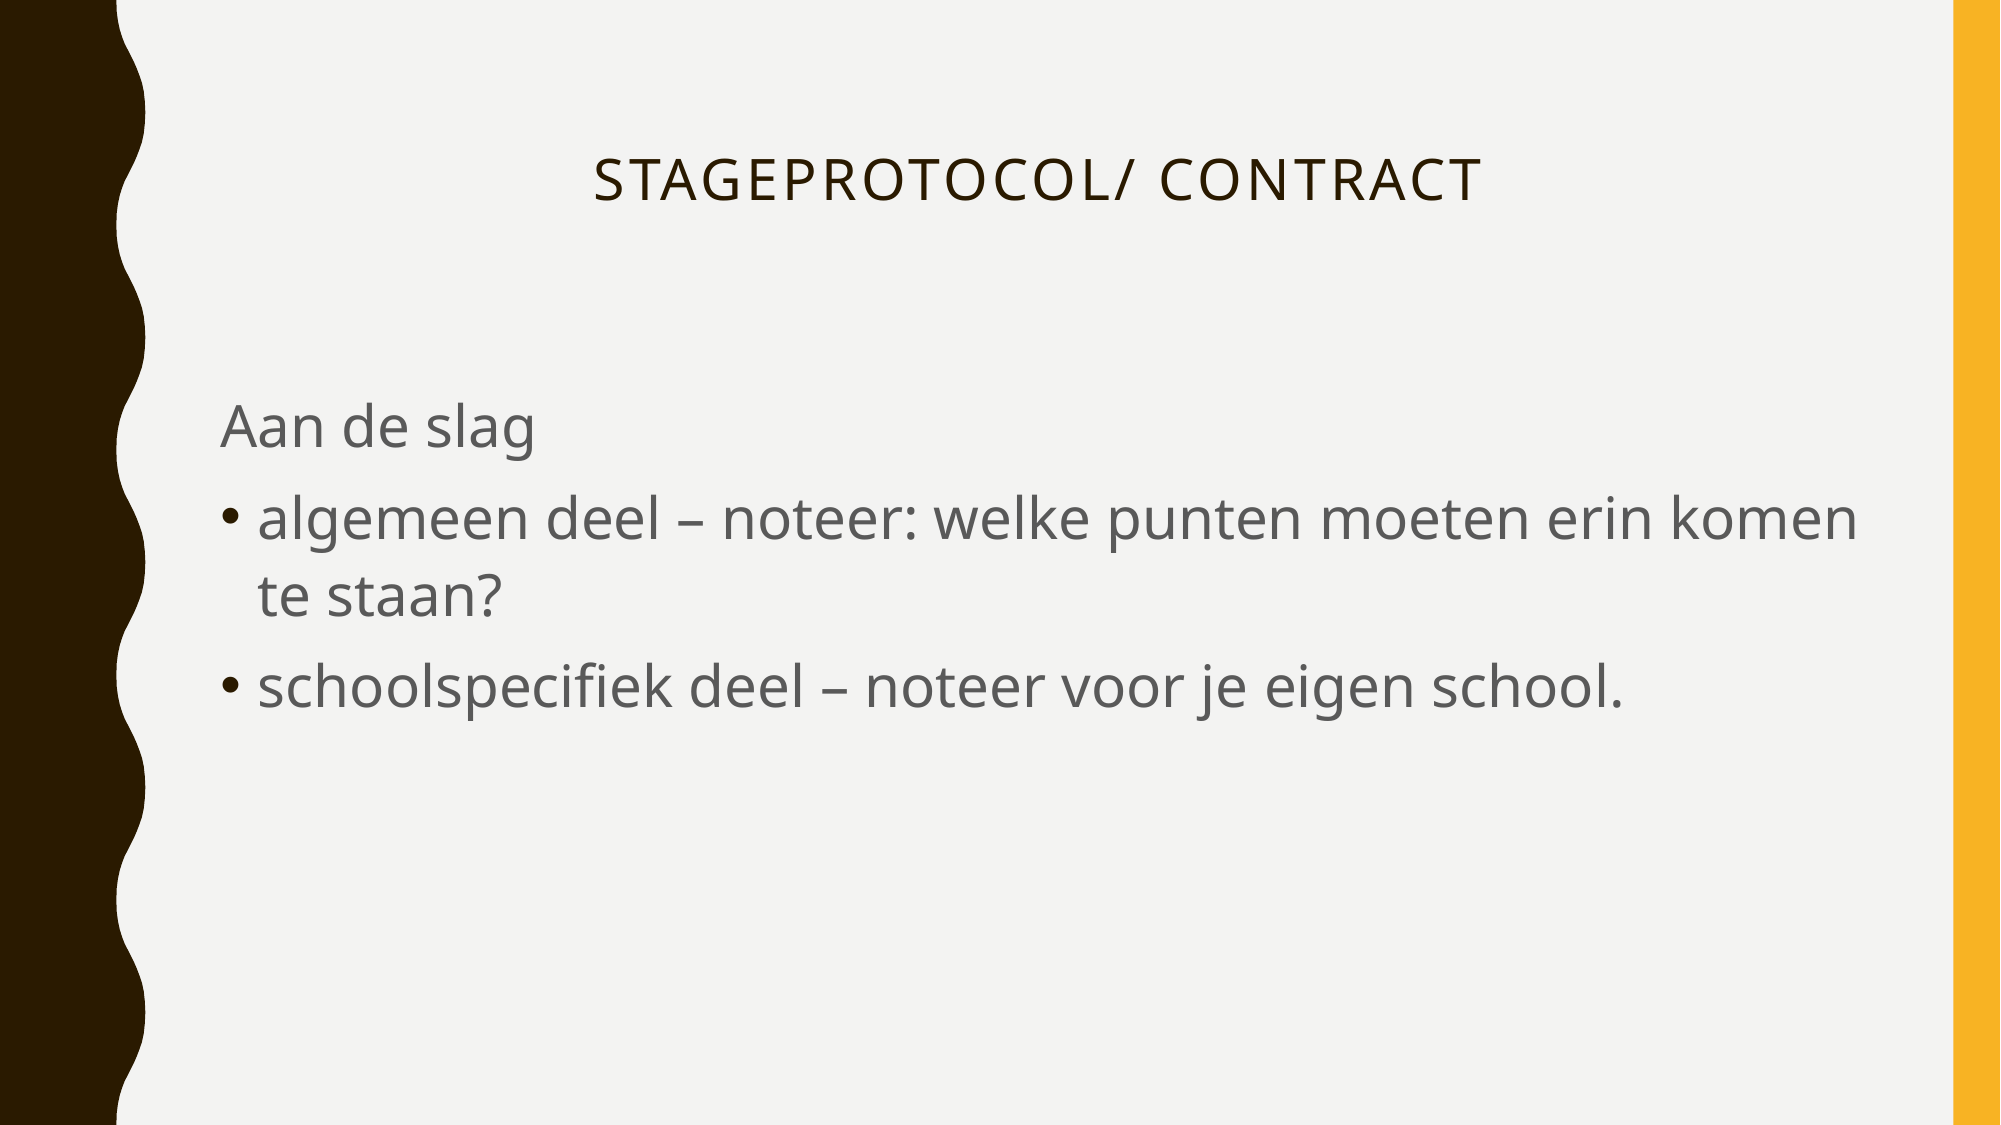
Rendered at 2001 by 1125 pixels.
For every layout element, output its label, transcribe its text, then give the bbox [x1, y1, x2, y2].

title Stageprotocol/ contract [205, 143, 1875, 290]
list Aan de slag algemeen deel – noteer: welke punten moeten erin komen te staan? schoolspecifiek deel – noteer voor je eigen school. [205, 375, 1875, 965]
